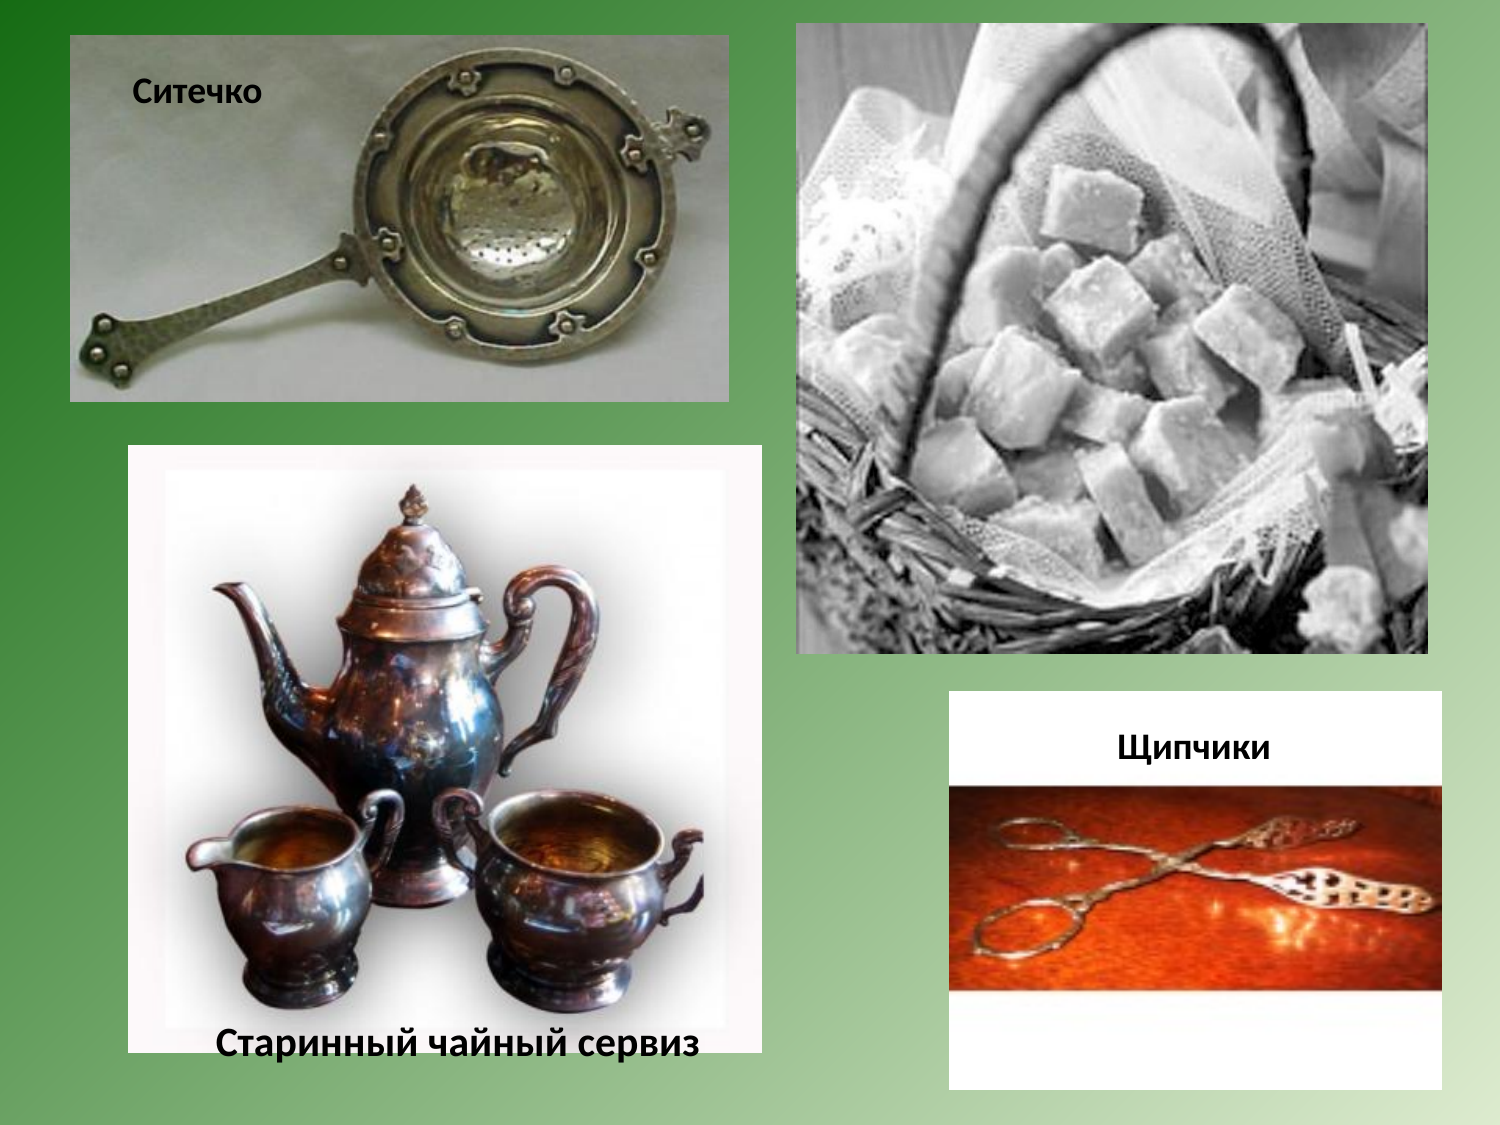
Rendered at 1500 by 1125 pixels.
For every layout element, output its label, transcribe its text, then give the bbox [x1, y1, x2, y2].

picture [128, 445, 762, 1054]
picture [70, 34, 729, 402]
picture [948, 691, 1442, 1091]
text_box Старинный чайный сервиз [201, 1066, 716, 1073]
picture [796, 23, 1428, 655]
